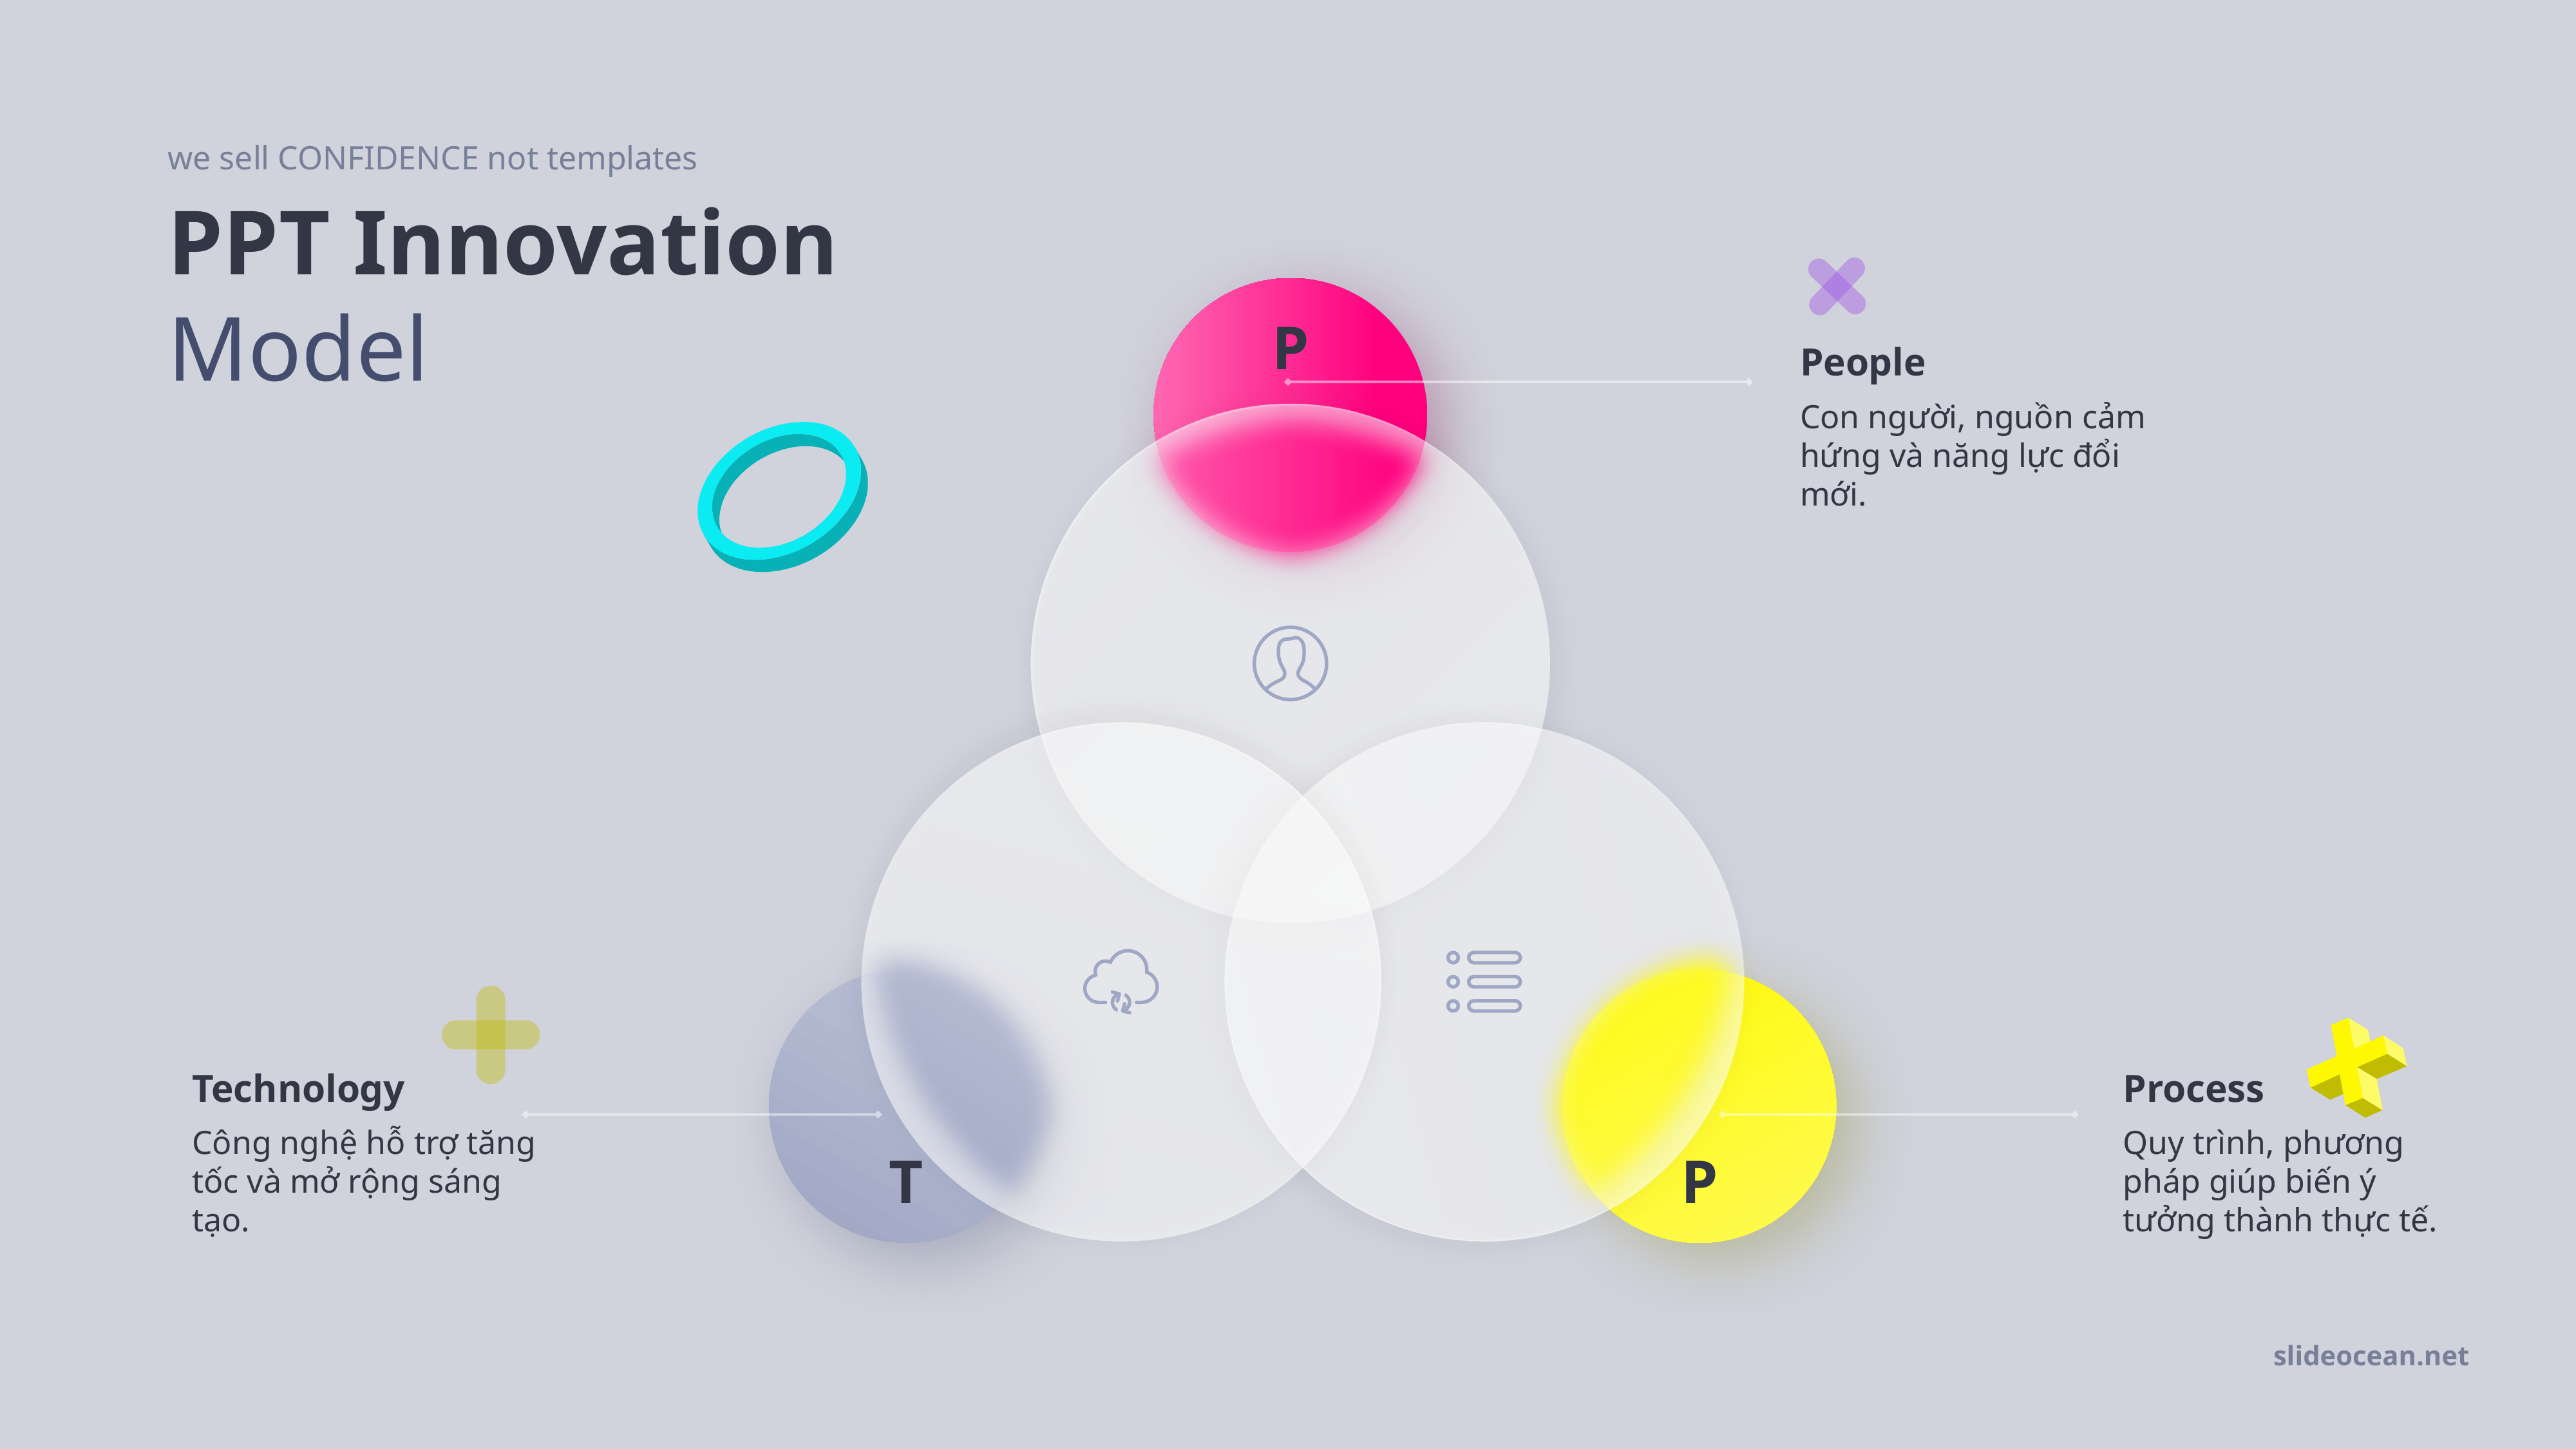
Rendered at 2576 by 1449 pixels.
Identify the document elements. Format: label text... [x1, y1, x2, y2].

text_box [1446, 951, 1461, 965]
text_box [1446, 999, 1461, 1013]
text_box [1466, 974, 1522, 989]
text_box [860, 721, 1382, 1243]
text_box PPT Innovation Model [158, 181, 862, 403]
text_box [1446, 974, 1461, 989]
text_box [1110, 990, 1121, 1012]
text_box [875, 958, 1051, 1188]
text_box [1466, 951, 1522, 965]
text_box [768, 980, 990, 1244]
text_box [1619, 978, 1837, 1244]
text_box [1555, 958, 1730, 1188]
text_box [1466, 999, 1522, 1013]
text_box T [861, 1139, 951, 1220]
text_box [1166, 421, 1416, 554]
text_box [692, 416, 870, 576]
text_box [1083, 949, 1159, 1005]
text_box P [1246, 305, 1335, 386]
text_box P [1655, 1139, 1744, 1220]
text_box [2113, 1059, 2482, 1245]
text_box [1801, 250, 1873, 323]
text_box [1152, 277, 1428, 435]
text_box [1252, 625, 1329, 702]
text_box we sell CONFIDENCE not templates [158, 133, 708, 181]
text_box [1790, 332, 2159, 519]
text_box [1030, 402, 1551, 794]
text_box [1303, 721, 1745, 1243]
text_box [182, 1059, 551, 1245]
text_box [1121, 992, 1132, 1015]
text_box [441, 985, 540, 1084]
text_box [2306, 1017, 2408, 1119]
text_box slideocean.net [2264, 1334, 2479, 1376]
